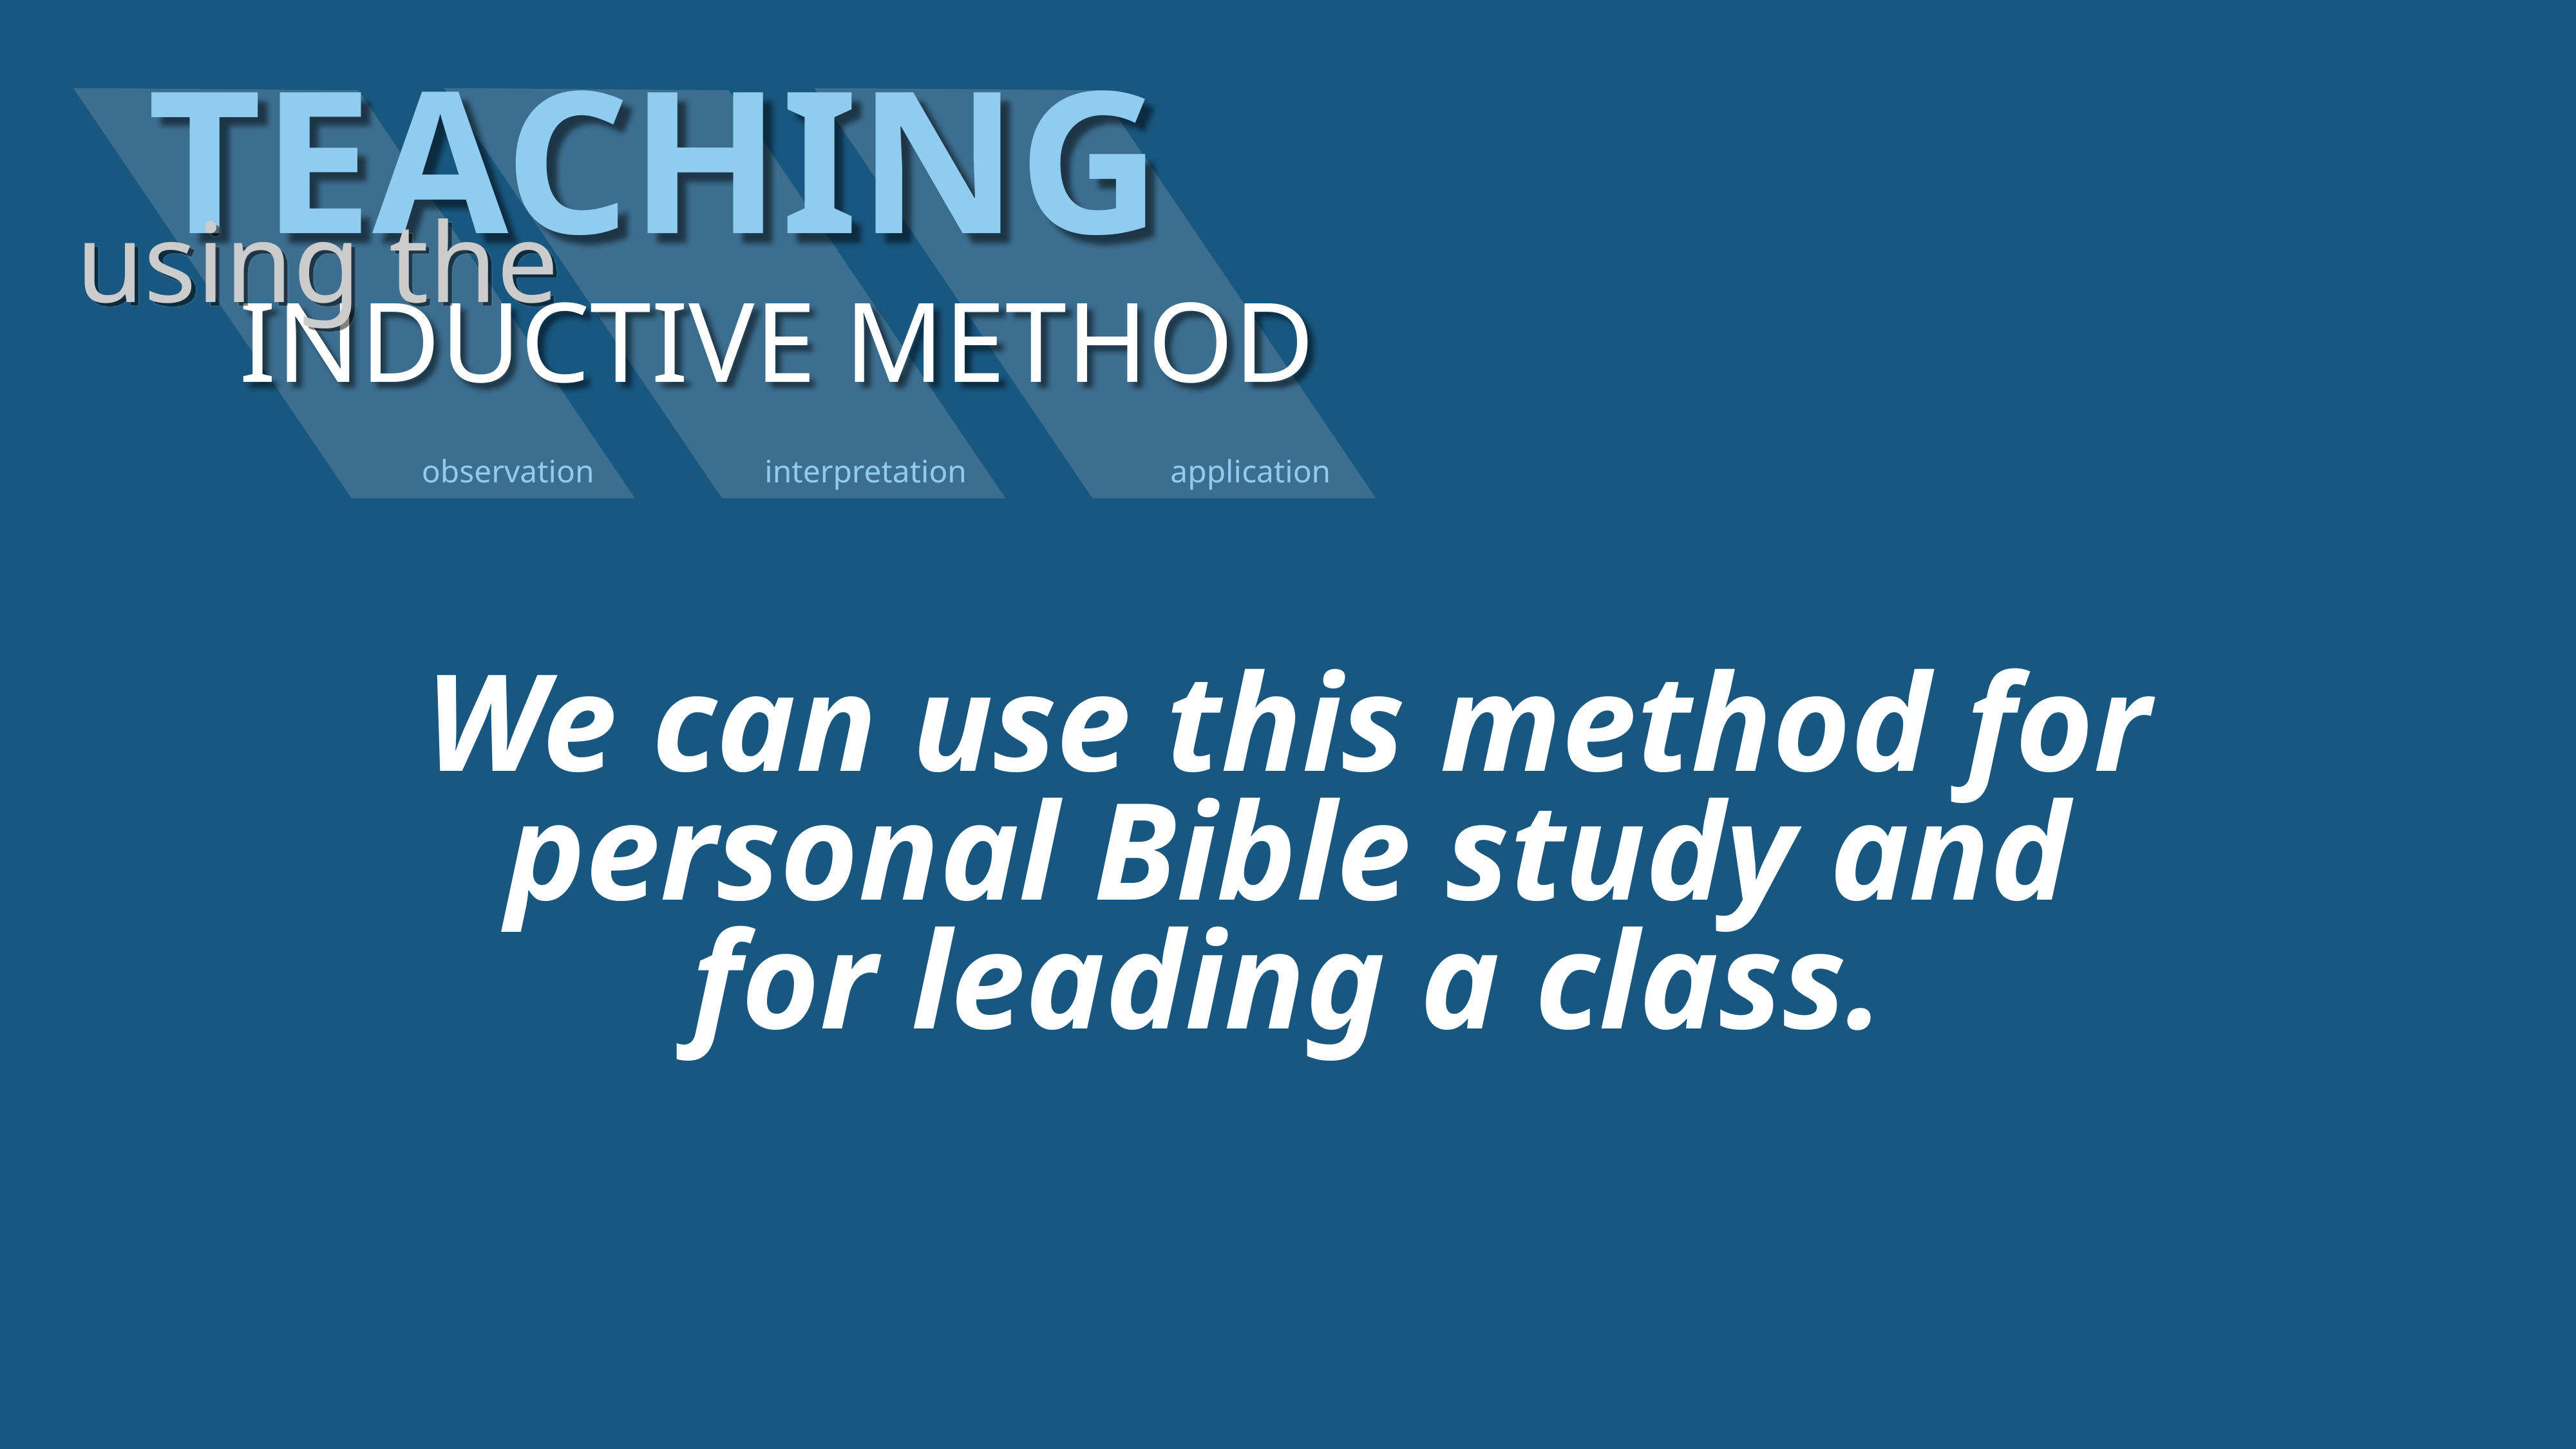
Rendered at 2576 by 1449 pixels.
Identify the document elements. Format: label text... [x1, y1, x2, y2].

text_box We can use this method for personal Bible study and for leading a class. [415, 663, 2161, 1060]
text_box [73, 14, 1376, 498]
